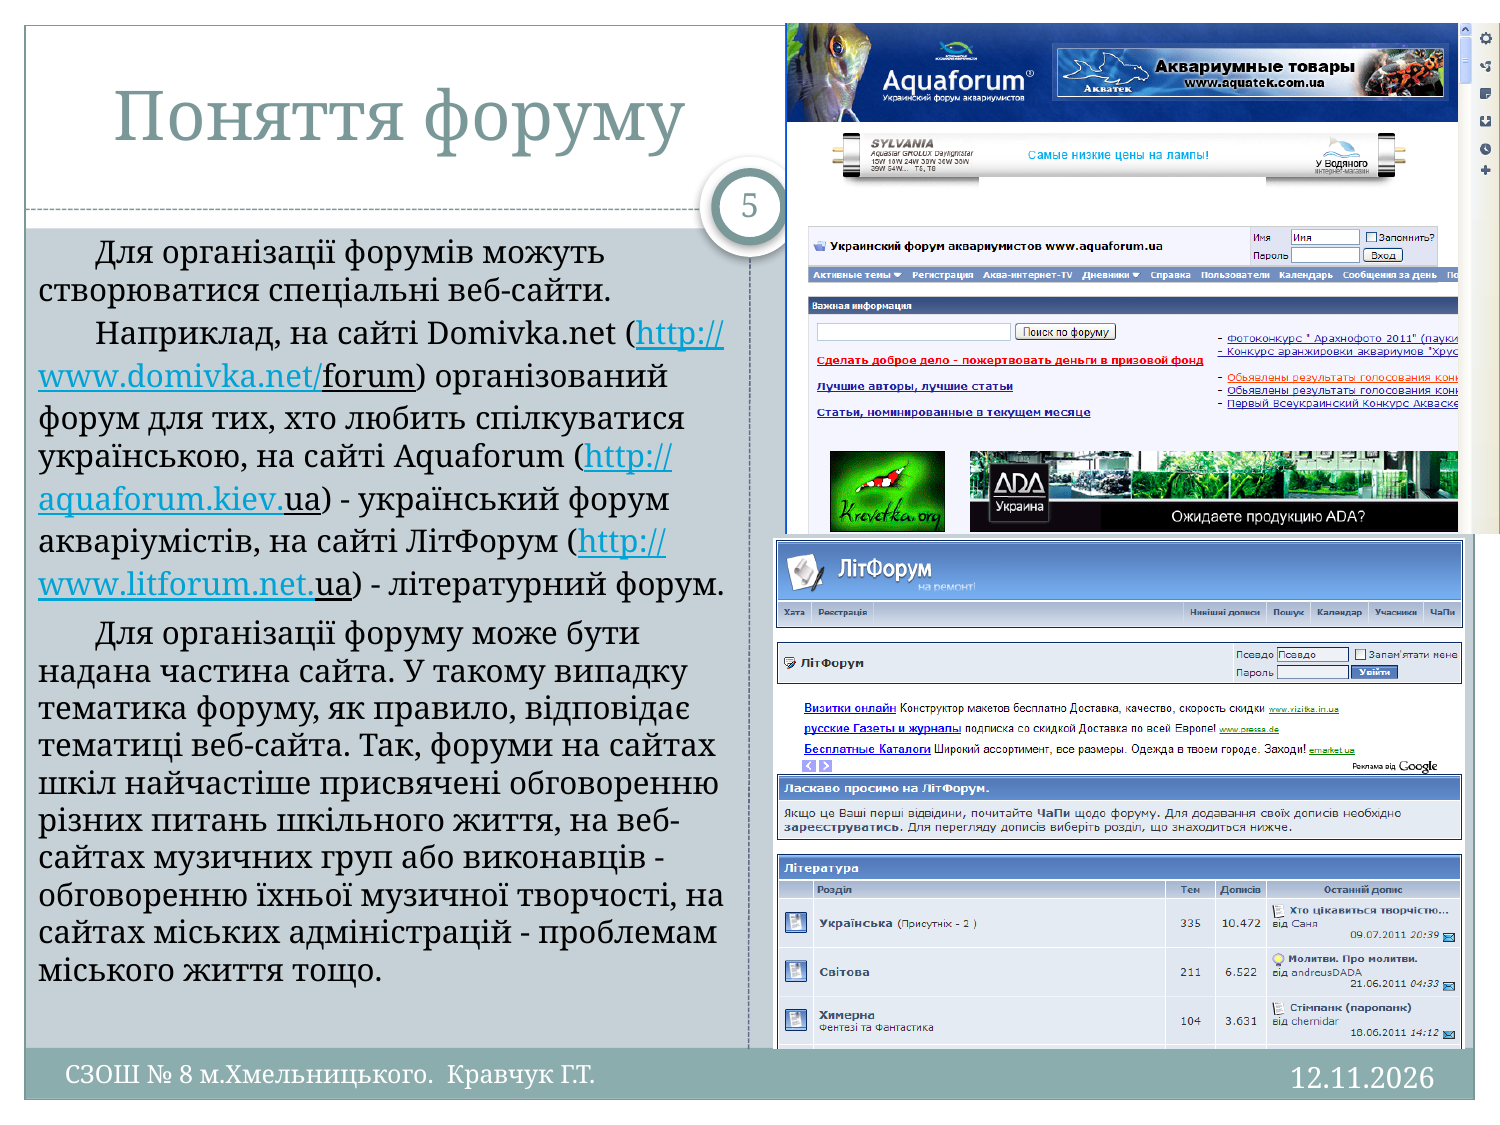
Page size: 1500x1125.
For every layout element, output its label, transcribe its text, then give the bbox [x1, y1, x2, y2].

slide_number 5 [712, 170, 778, 243]
picture [773, 538, 1466, 1049]
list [784, 23, 1500, 534]
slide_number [950, 1058, 1450, 1112]
title Поняття форуму [49, 37, 750, 162]
footer СЗОШ № 8 м.Хмельницького. Кравчук Г.Т. [50, 1051, 638, 1112]
list Для організації форумів можуть створюватися спеціальні веб-сайти. Наприклад, на сайті Domivka.net (http://www.domivka.net/forum) організований форум для тих, хто любить спілкуватися українською, на сайті Aquaforum (http://aquaforum.kiev.ua) - український форум акваріумістів, на сайті ЛітФорум (http://www.litforum.net.ua) - літературний форум. Для організації форуму може бути надана частина сайта. У такому випадку тематика форуму, як правило, відповідає тематиці веб-сайта. Так, форуми на сайтах шкіл найчастіше присвячені обговоренню різних питань шкільного життя, на веб-сайтах музичних груп або виконавців - обговоренню їхньої музичної творчості, на сайтах міських адміністрацій - проблемам міського життя тощо. [23, 224, 750, 1043]
